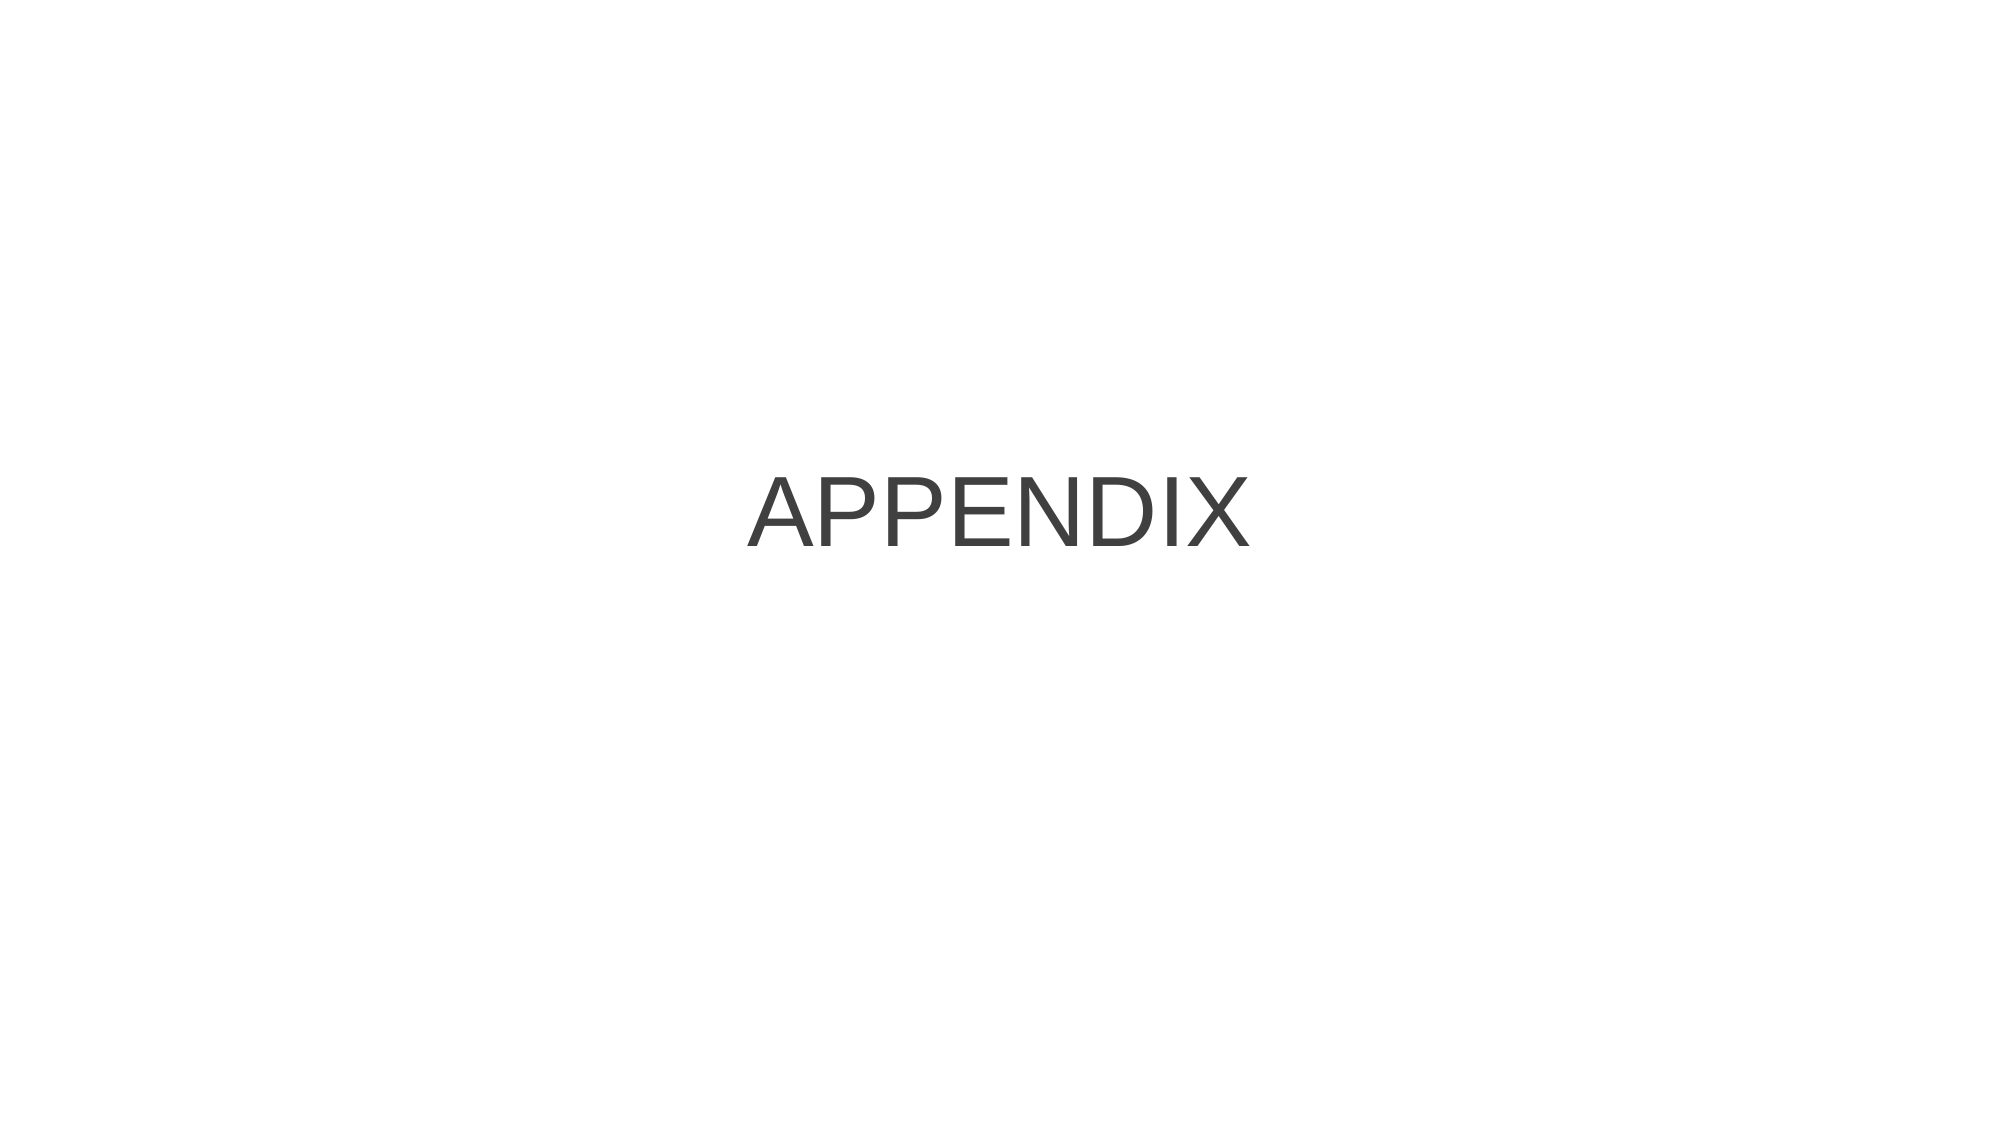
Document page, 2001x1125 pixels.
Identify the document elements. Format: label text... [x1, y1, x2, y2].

title APPENDIX [249, 184, 1750, 576]
